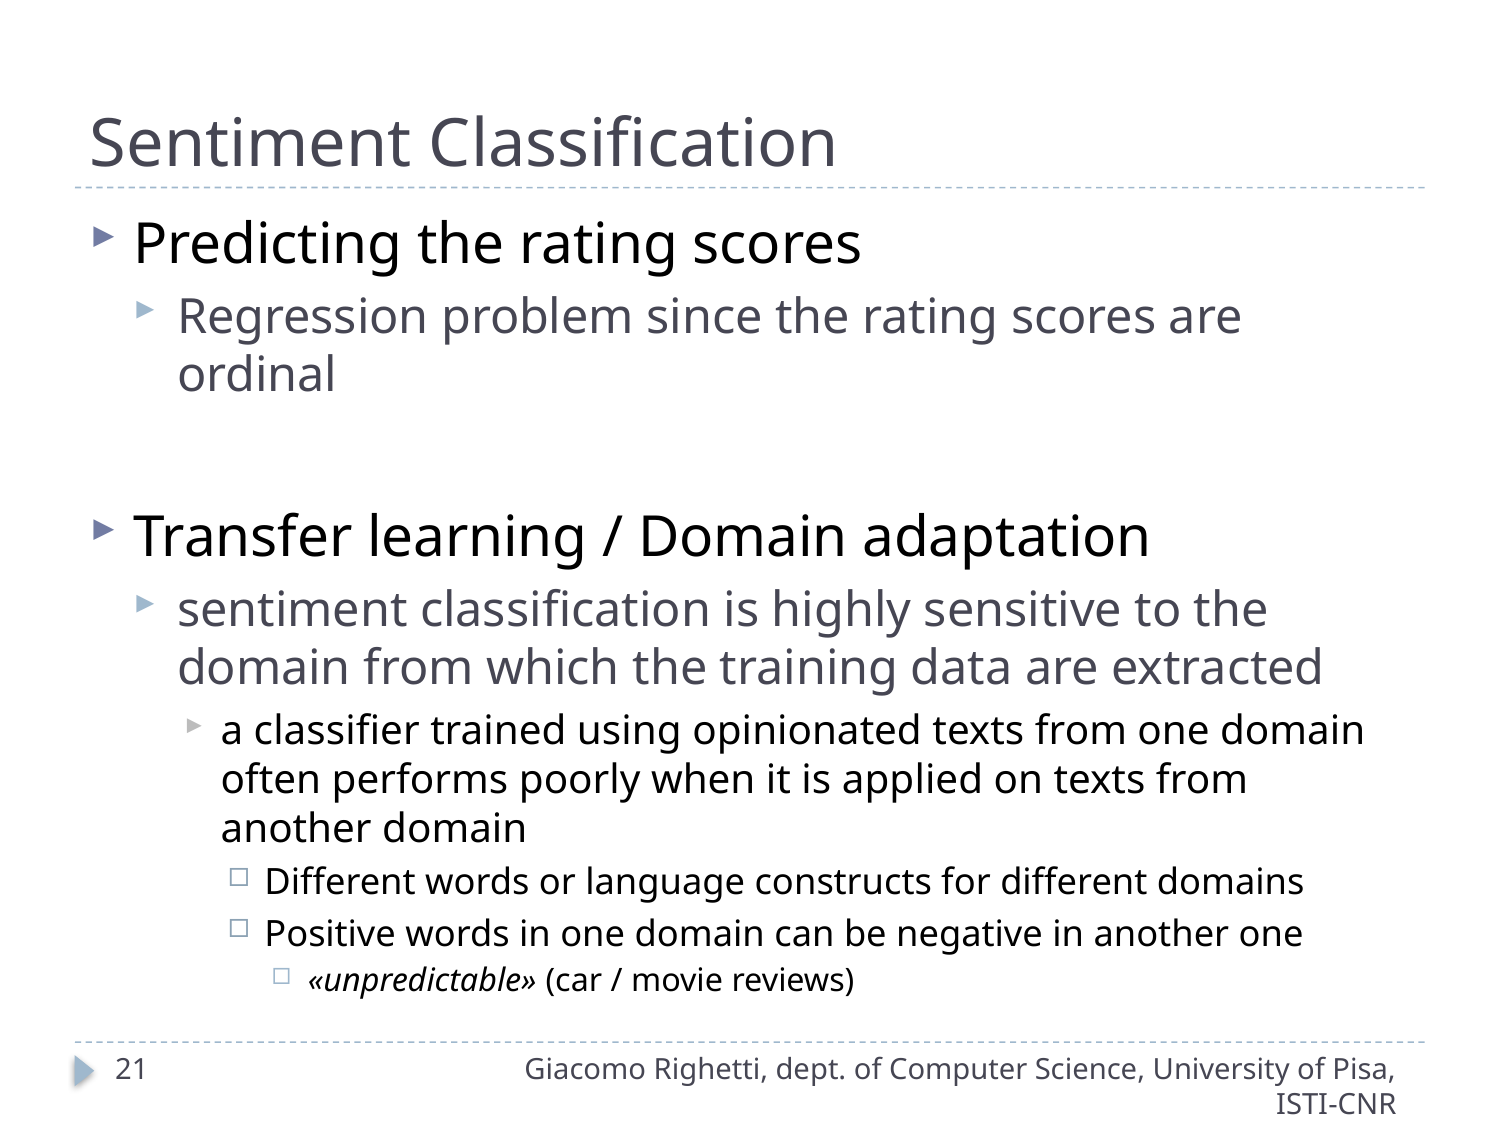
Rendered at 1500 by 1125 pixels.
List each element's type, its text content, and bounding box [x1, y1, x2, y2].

list Predicting the rating scores Regression problem since the rating scores are ordinal Transfer learning / Domain adaptation sentiment classification is highly sensitive to the domain from which the training data are extracted a classifier trained using opinionated texts from one domain often performs poorly when it is applied on texts from another domain Different words or language constructs for different domains Positive words in one domain can be negative in another one «unpredictable» (car / movie reviews) [75, 200, 1425, 1010]
footer Giacomo Righetti, dept. of Computer Science, University of Pisa, ISTI-CNR [475, 1042, 1412, 1125]
slide_number 21 [100, 1042, 426, 1103]
title Sentiment Classification [75, 24, 1425, 188]
